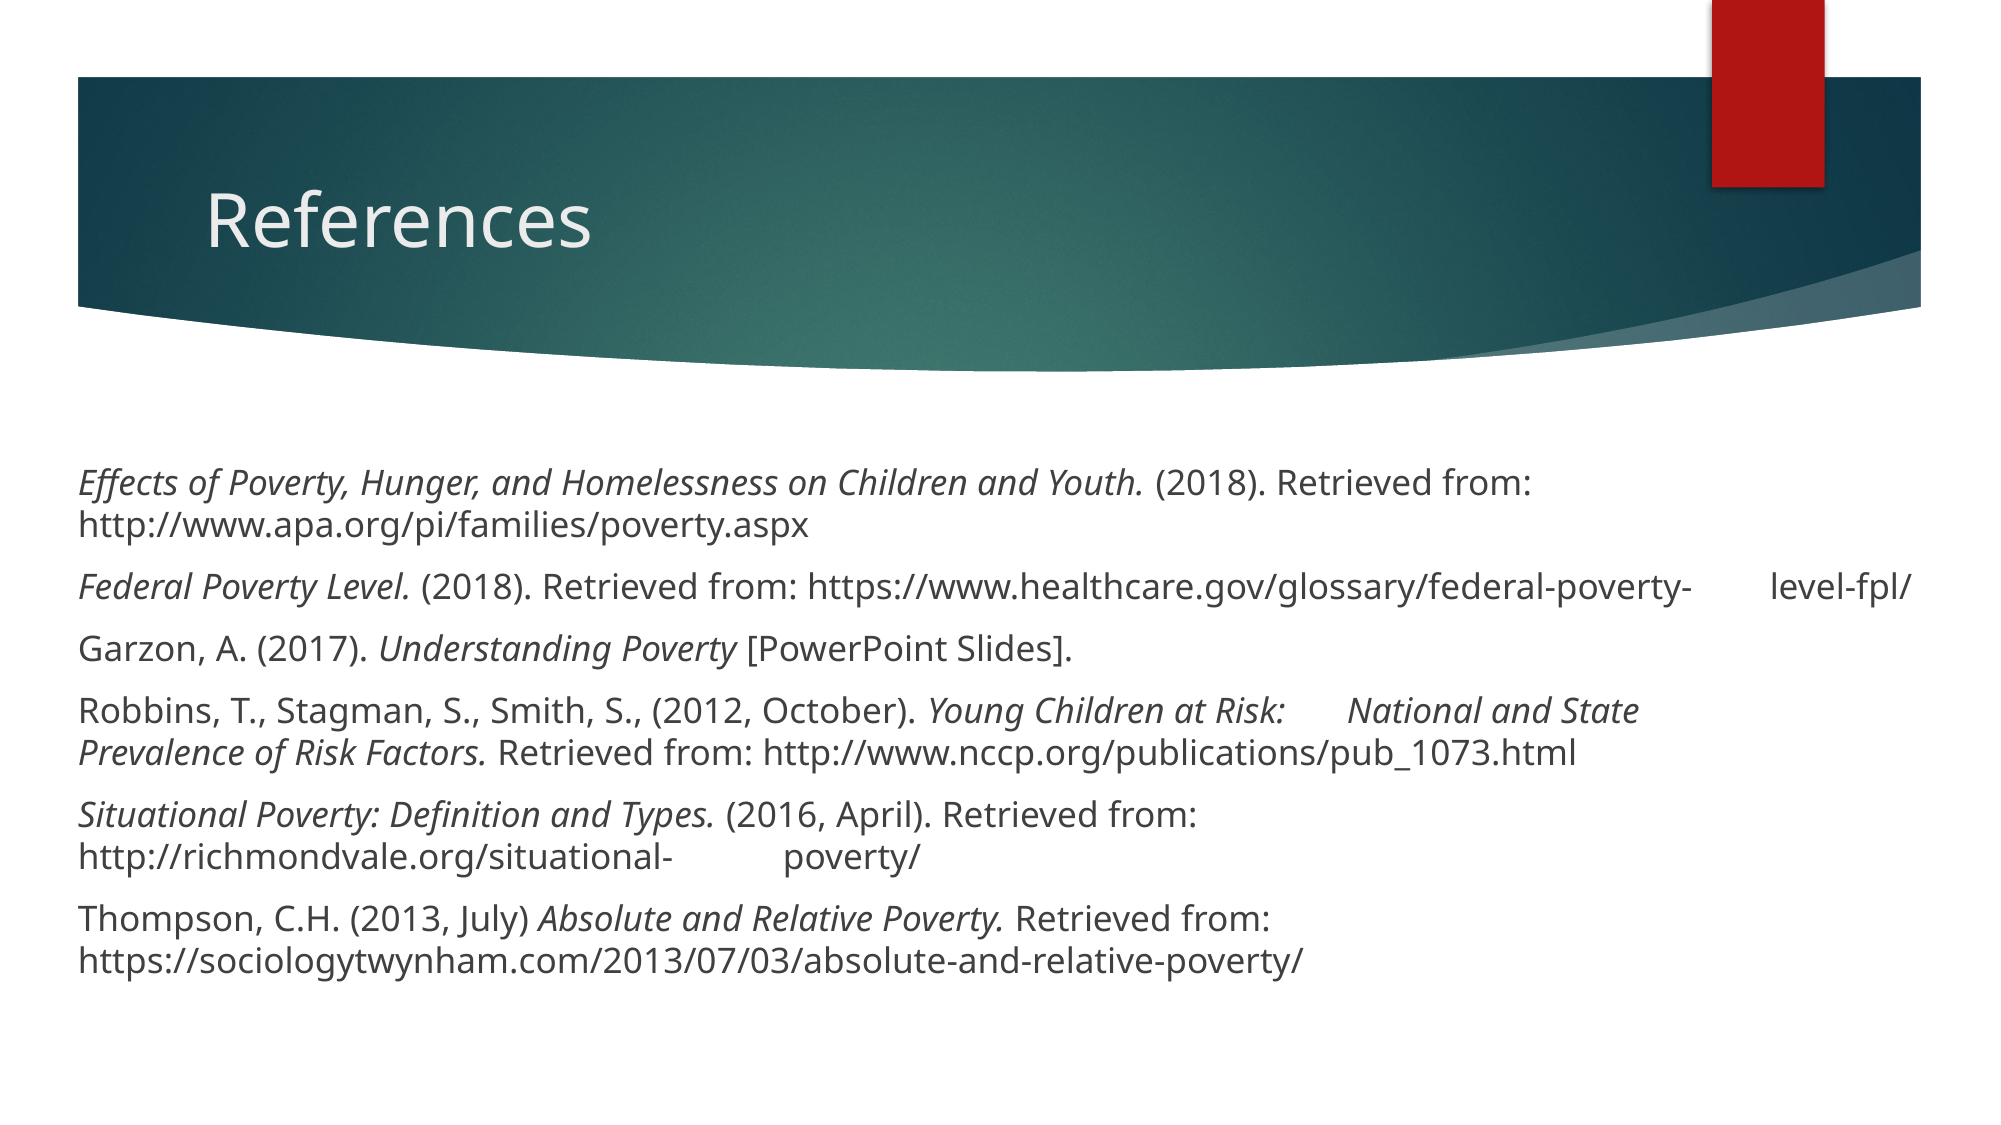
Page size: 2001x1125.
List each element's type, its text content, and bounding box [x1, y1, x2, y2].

list Effects of Poverty, Hunger, and Homelessness on Children and Youth. (2018). Retrieved from: http://www.apa.org/pi/families/poverty.aspx Federal Poverty Level. (2018). Retrieved from: https://www.healthcare.gov/glossary/federal-poverty- level-fpl/ Garzon, A. (2017). Understanding Poverty [PowerPoint Slides]. Robbins, T., Stagman, S., Smith, S., (2012, October). Young Children at Risk: National and State Prevalence of Risk Factors. Retrieved from: http://www.nccp.org/publications/pub_1073.html Situational Poverty: Definition and Types. (2016, April). Retrieved from: http://richmondvale.org/situational- poverty/ Thompson, C.H. (2013, July) Absolute and Relative Poverty. Retrieved from: https://sociologytwynham.com/2013/07/03/absolute-and-relative-poverty/ [62, 391, 1944, 1020]
title References [189, 159, 1638, 276]
